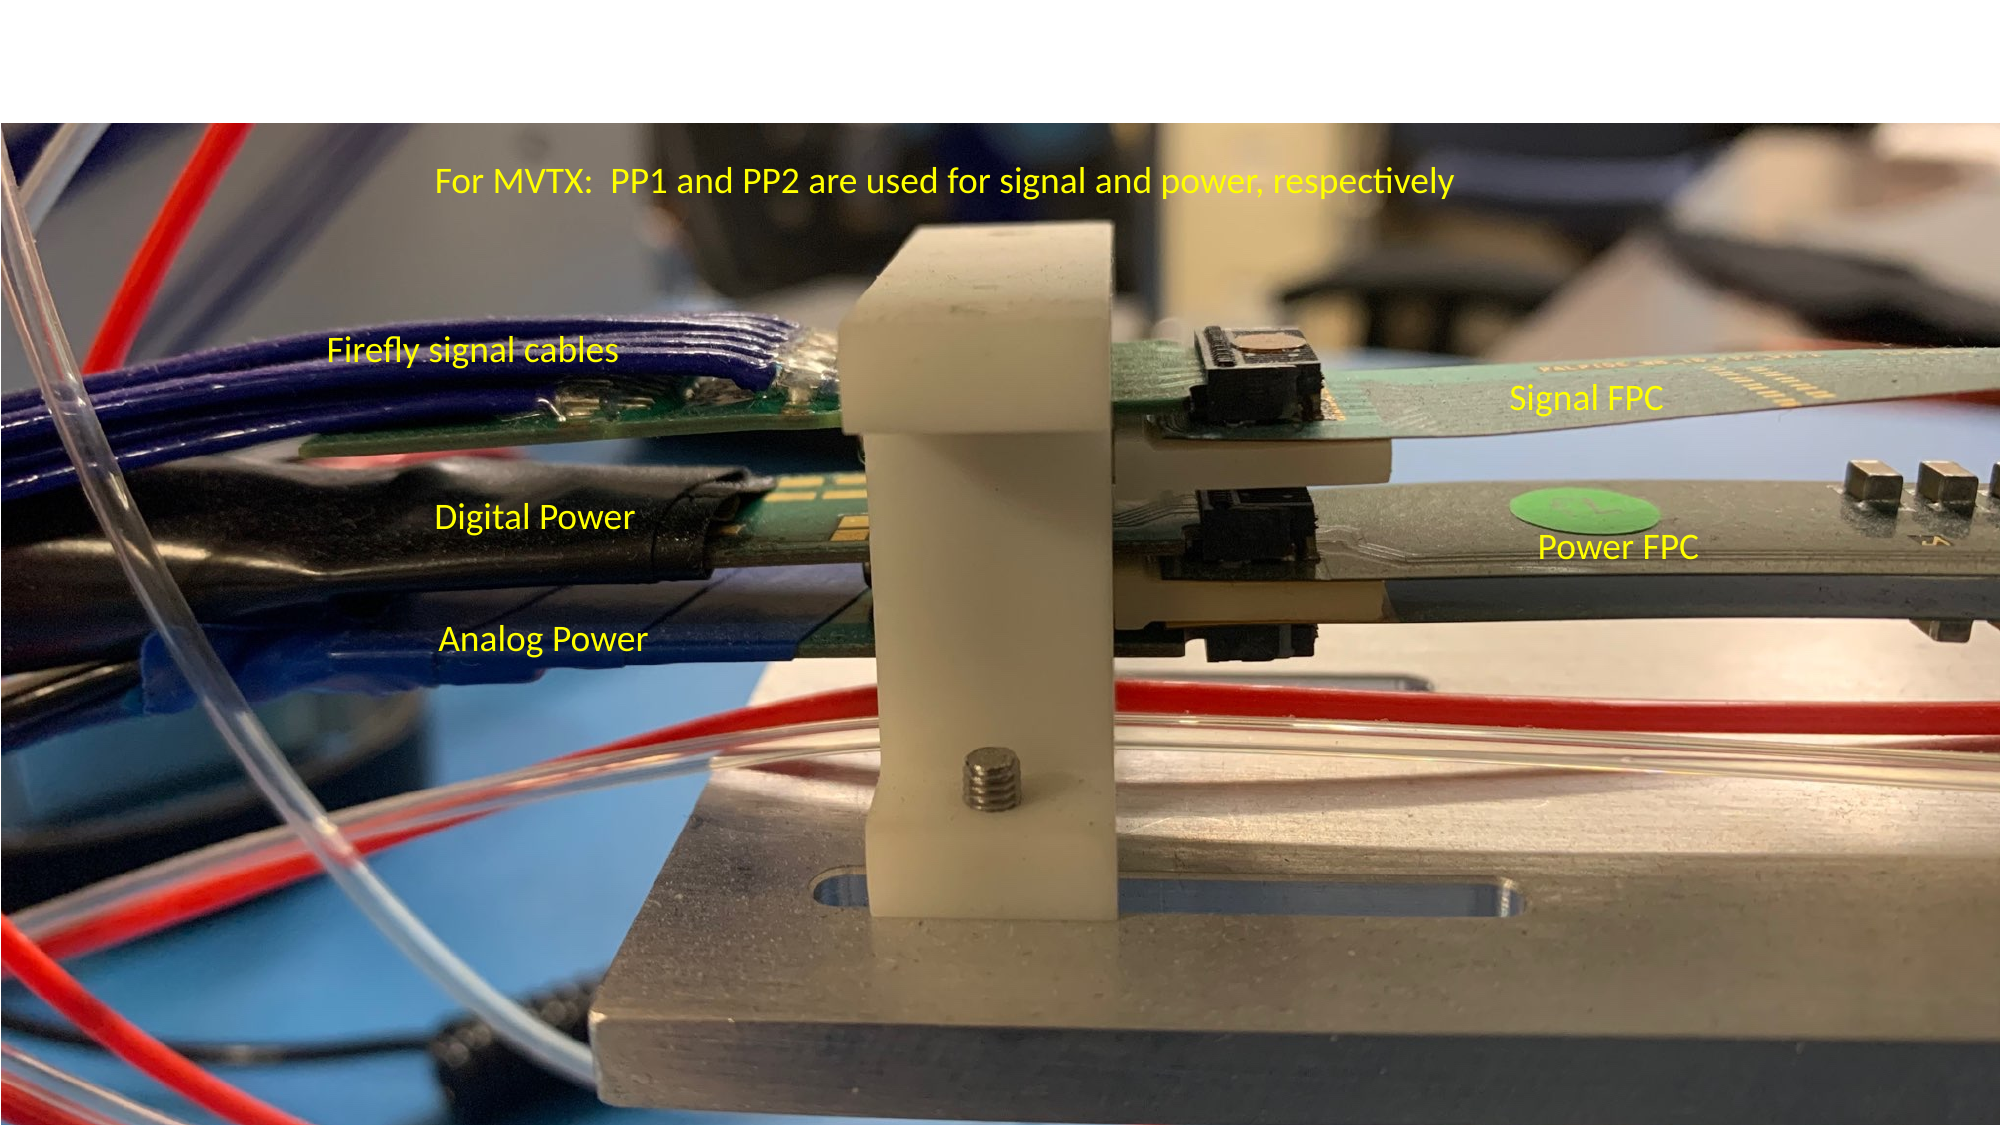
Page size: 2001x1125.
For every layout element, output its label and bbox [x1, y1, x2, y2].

picture [1, 123, 2000, 1125]
